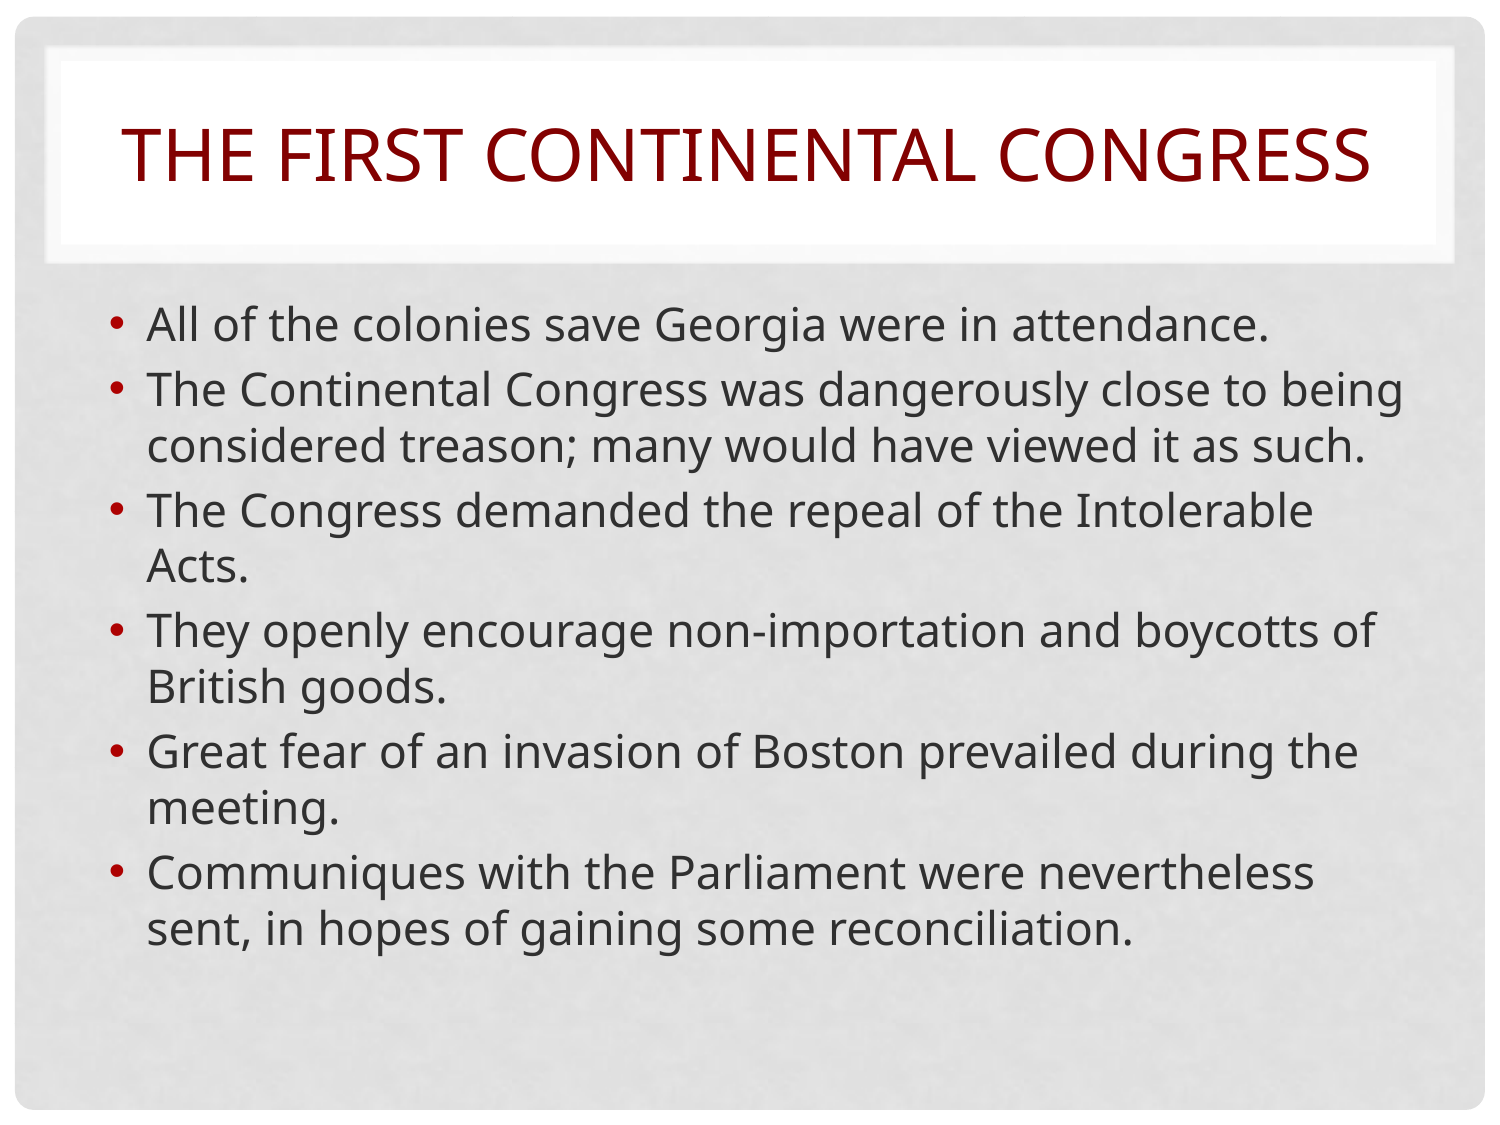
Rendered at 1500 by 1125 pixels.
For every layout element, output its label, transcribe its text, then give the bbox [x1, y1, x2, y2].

title The First Continental Congress [69, 66, 1425, 238]
list All of the colonies save Georgia were in attendance. The Continental Congress was dangerously close to being considered treason; many would have viewed it as such. The Congress demanded the repeal of the Intolerable Acts. They openly encourage non-importation and boycotts of British goods. Great fear of an invasion of Boston prevailed during the meeting. Communiques with the Parliament were nevertheless sent, in hopes of gaining some reconciliation. [75, 287, 1425, 1005]
